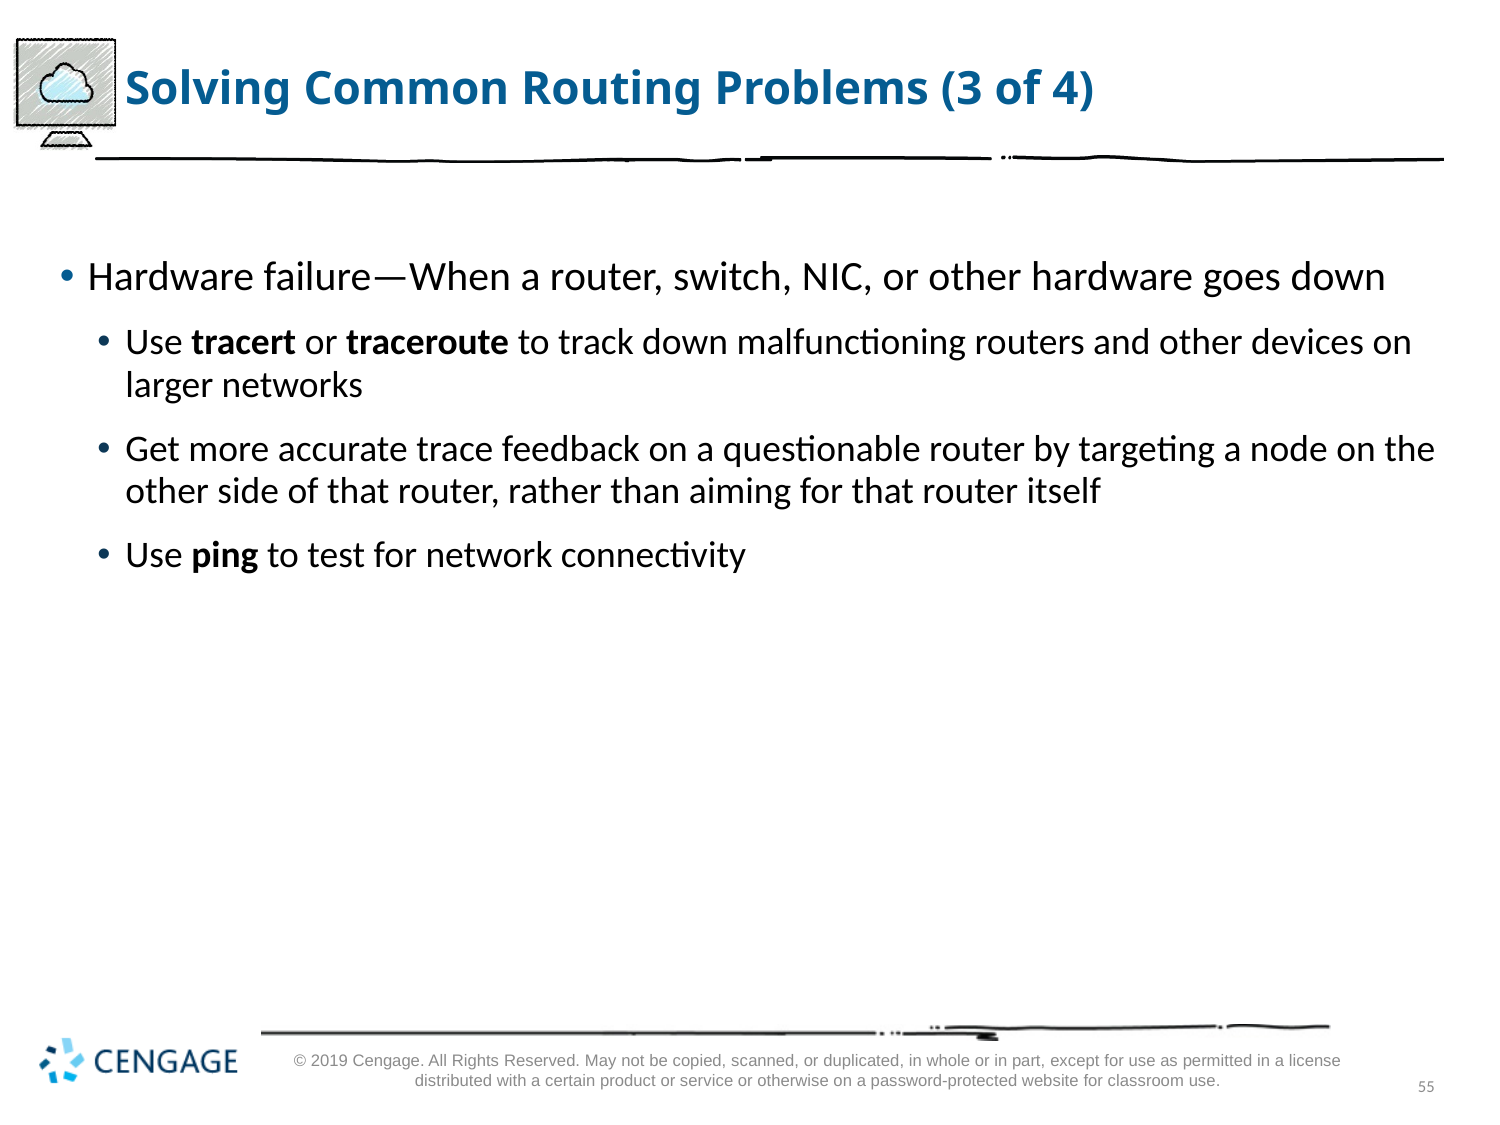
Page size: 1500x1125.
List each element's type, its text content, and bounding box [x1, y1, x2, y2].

picture [95, 155, 1444, 163]
picture [19, 1024, 250, 1096]
picture [261, 1024, 1331, 1041]
picture [13, 36, 117, 151]
list Hardware failure—When a router, switch, N I C, or other hardware goes down Use tracert or traceroute to track down malfunctioning routers and other devices on larger networks Get more accurate trace feedback on a questionable router by targeting a node on the other side of that router, rather than aiming for that router itself Use ping to test for network connectivity [59, 252, 1441, 580]
footer © 2019 Cengage. All Rights Reserved. May not be copied, scanned, or duplicated, in whole or in part, except for use as permitted in a license distributed with a certain product or service or otherwise on a password-protected website for classroom use. [262, 1050, 1375, 1091]
title Solving Common Routing Problems (3 of 4) [125, 66, 1442, 116]
